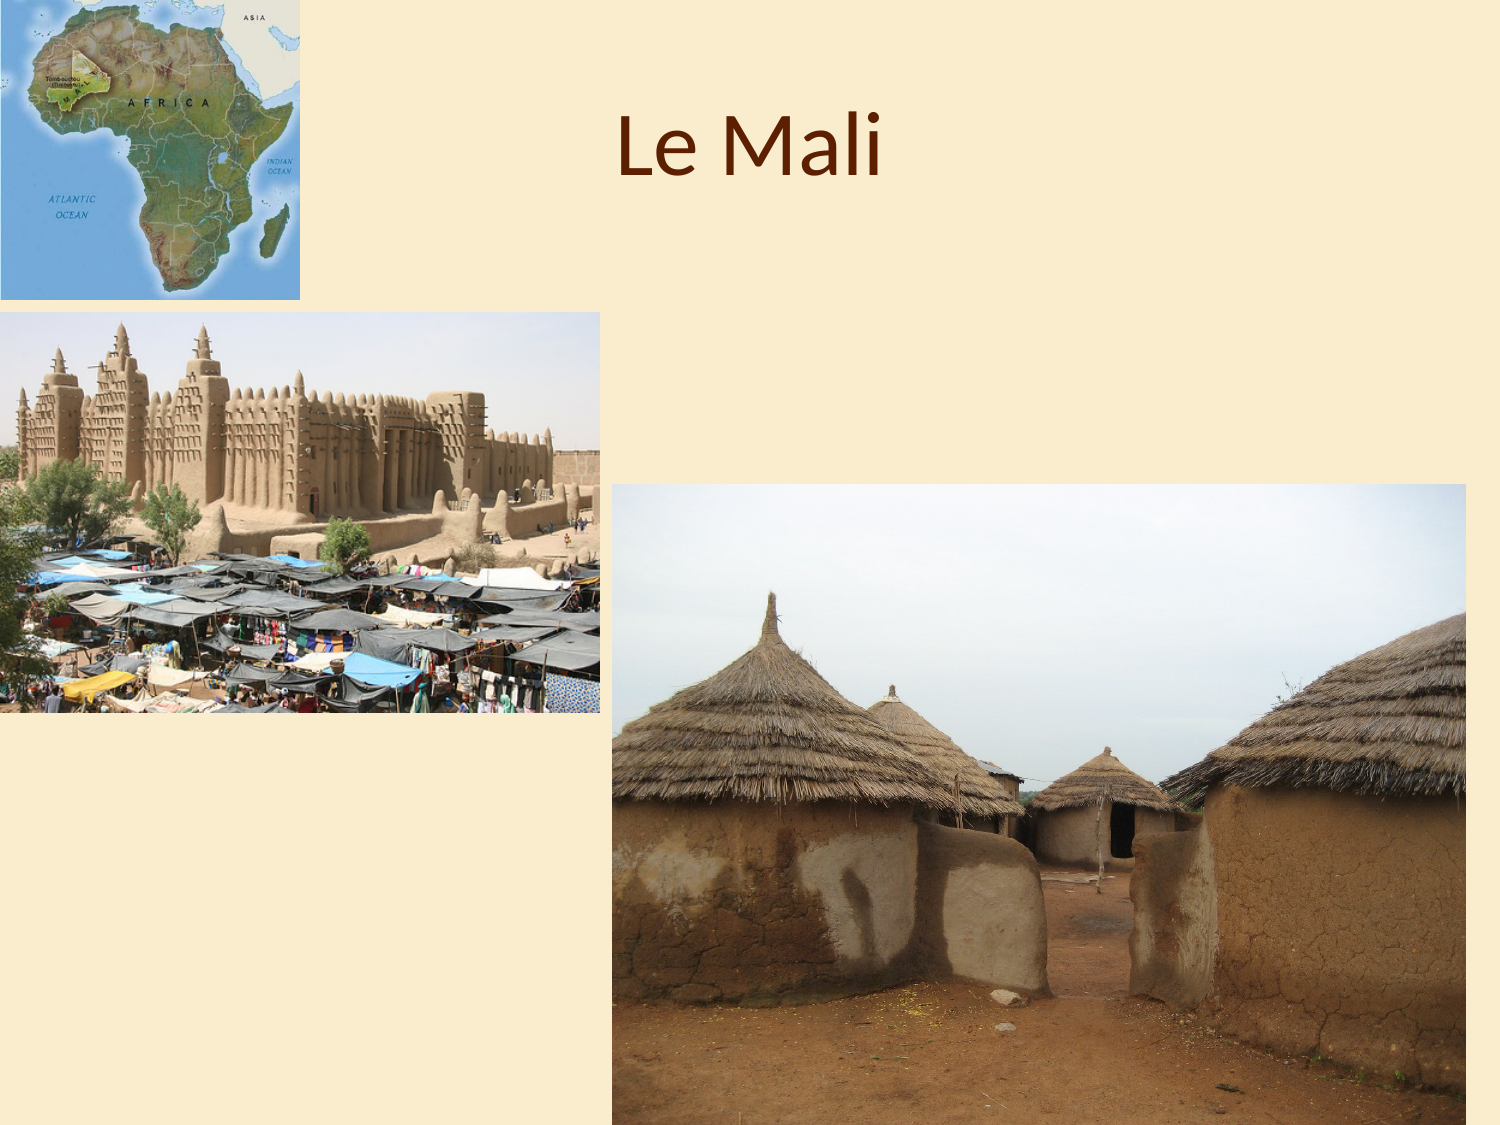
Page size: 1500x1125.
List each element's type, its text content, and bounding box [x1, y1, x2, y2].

title Le Mali [304, 45, 1425, 233]
picture [0, 312, 601, 713]
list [612, 484, 1467, 1125]
picture [0, 0, 301, 301]
